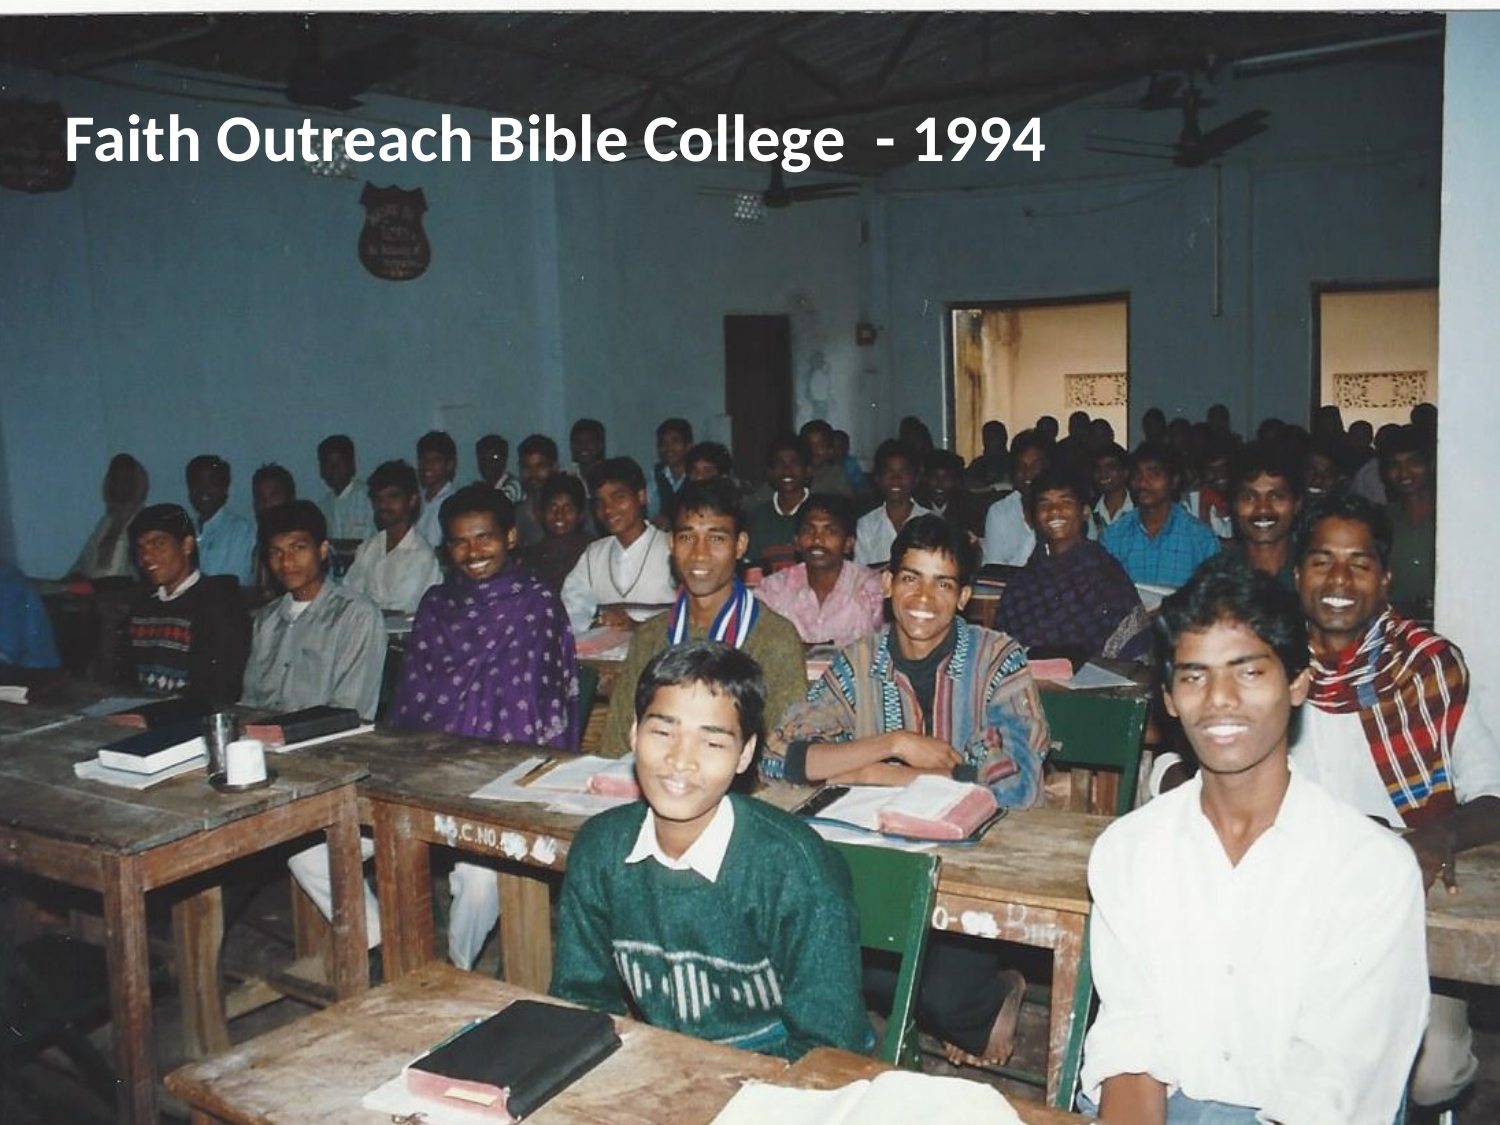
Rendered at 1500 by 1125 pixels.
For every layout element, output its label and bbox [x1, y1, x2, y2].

list [0, 0, 1500, 1125]
